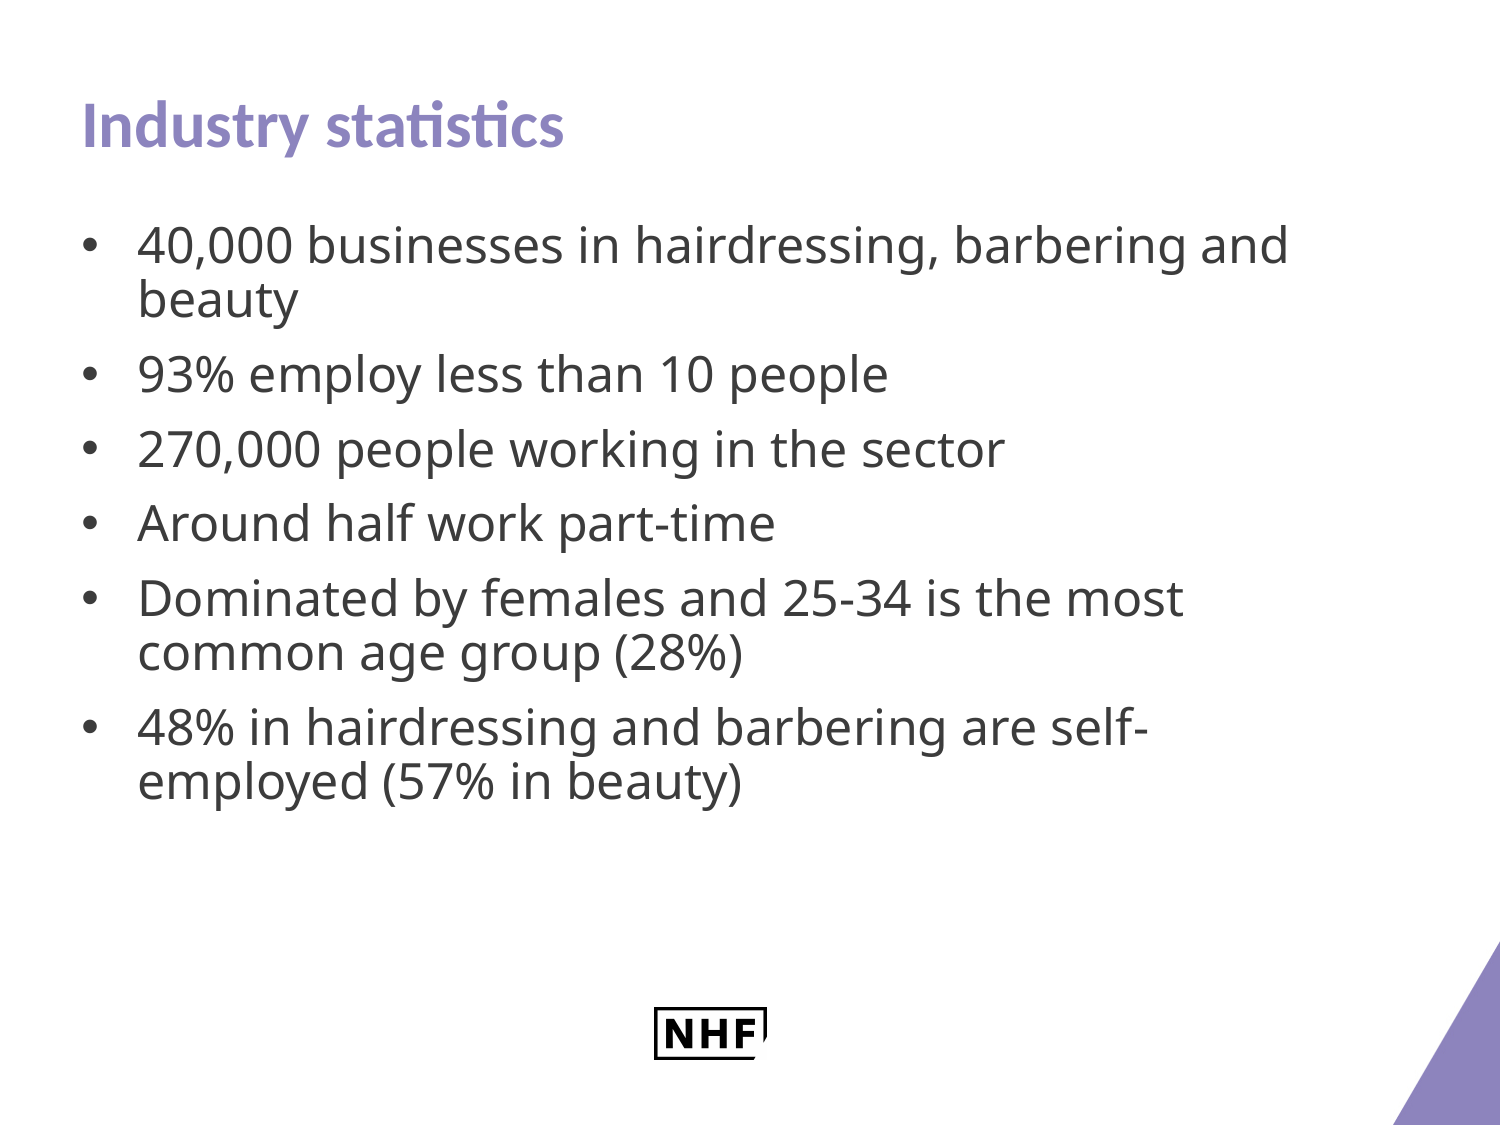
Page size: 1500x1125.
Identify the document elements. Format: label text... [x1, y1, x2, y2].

subtitle 40,000 businesses in hairdressing, barbering and beauty 93% employ less than 10 people 270,000 people working in the sector Around half work part-time Dominated by females and 25-34 is the most common age group (28%) 48% in hairdressing and barbering are self-employed (57% in beauty) [66, 212, 1355, 967]
picture [1381, 941, 1500, 1125]
picture [654, 1007, 767, 1060]
text_box Industry statistics [66, 73, 754, 169]
